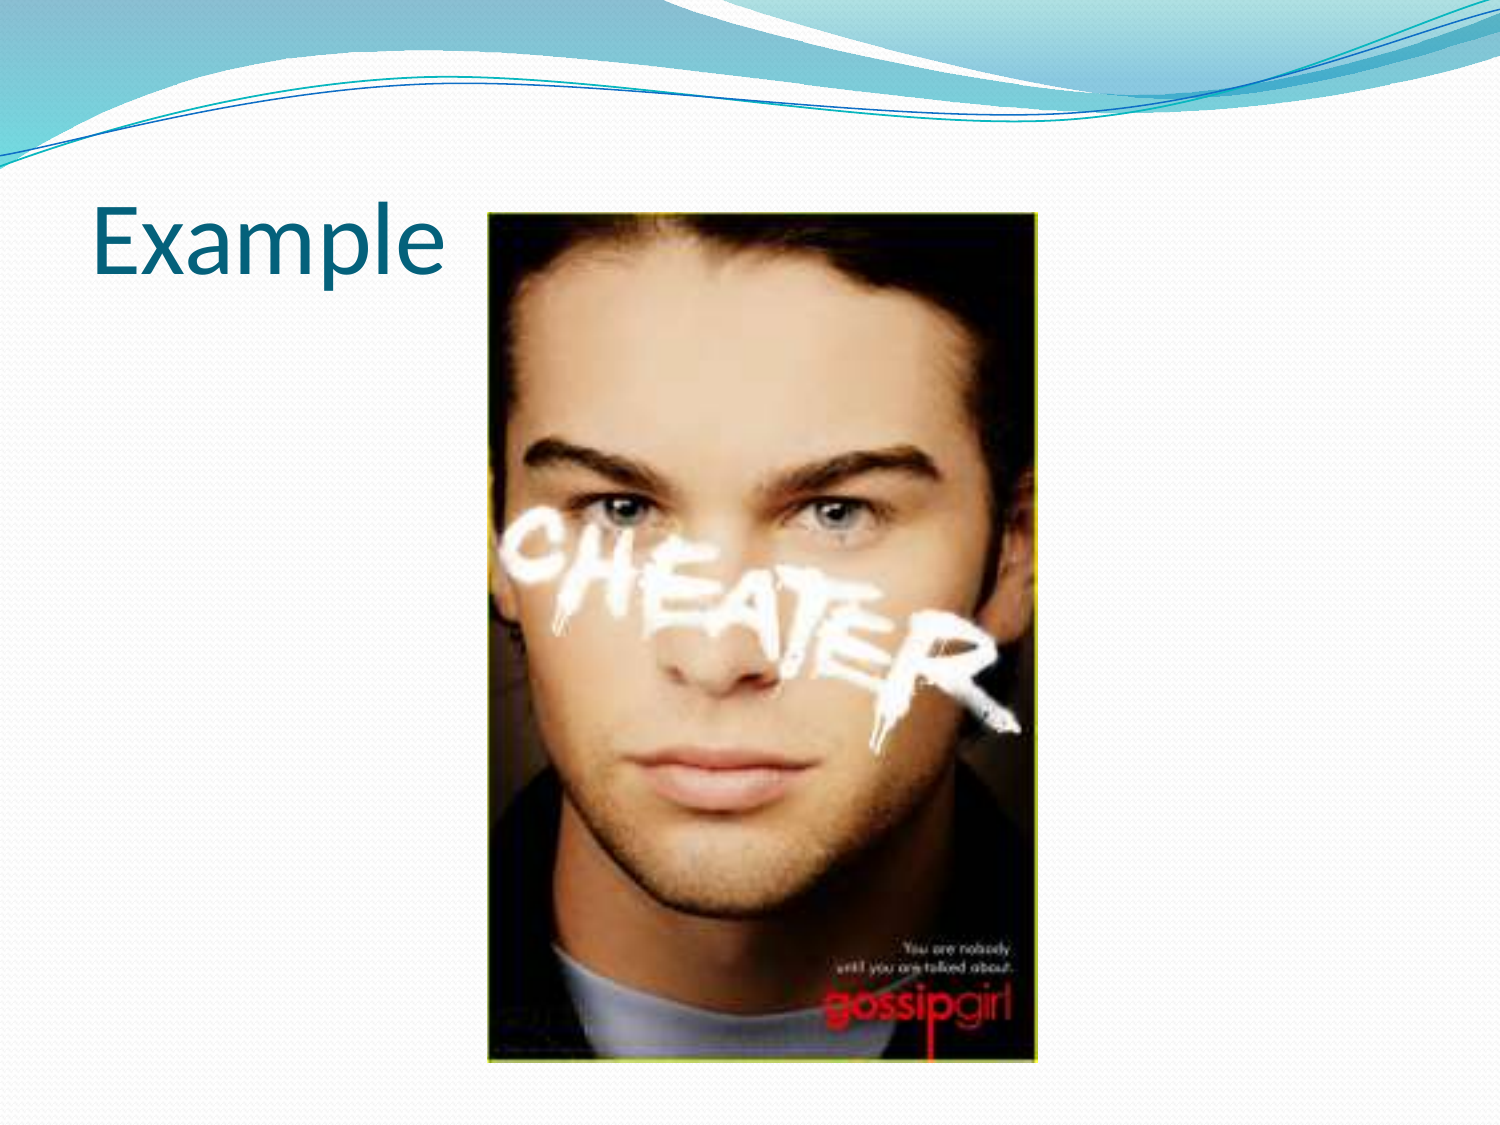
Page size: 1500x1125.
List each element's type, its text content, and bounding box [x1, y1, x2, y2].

title Example [75, 115, 1425, 303]
picture [487, 212, 1038, 1063]
